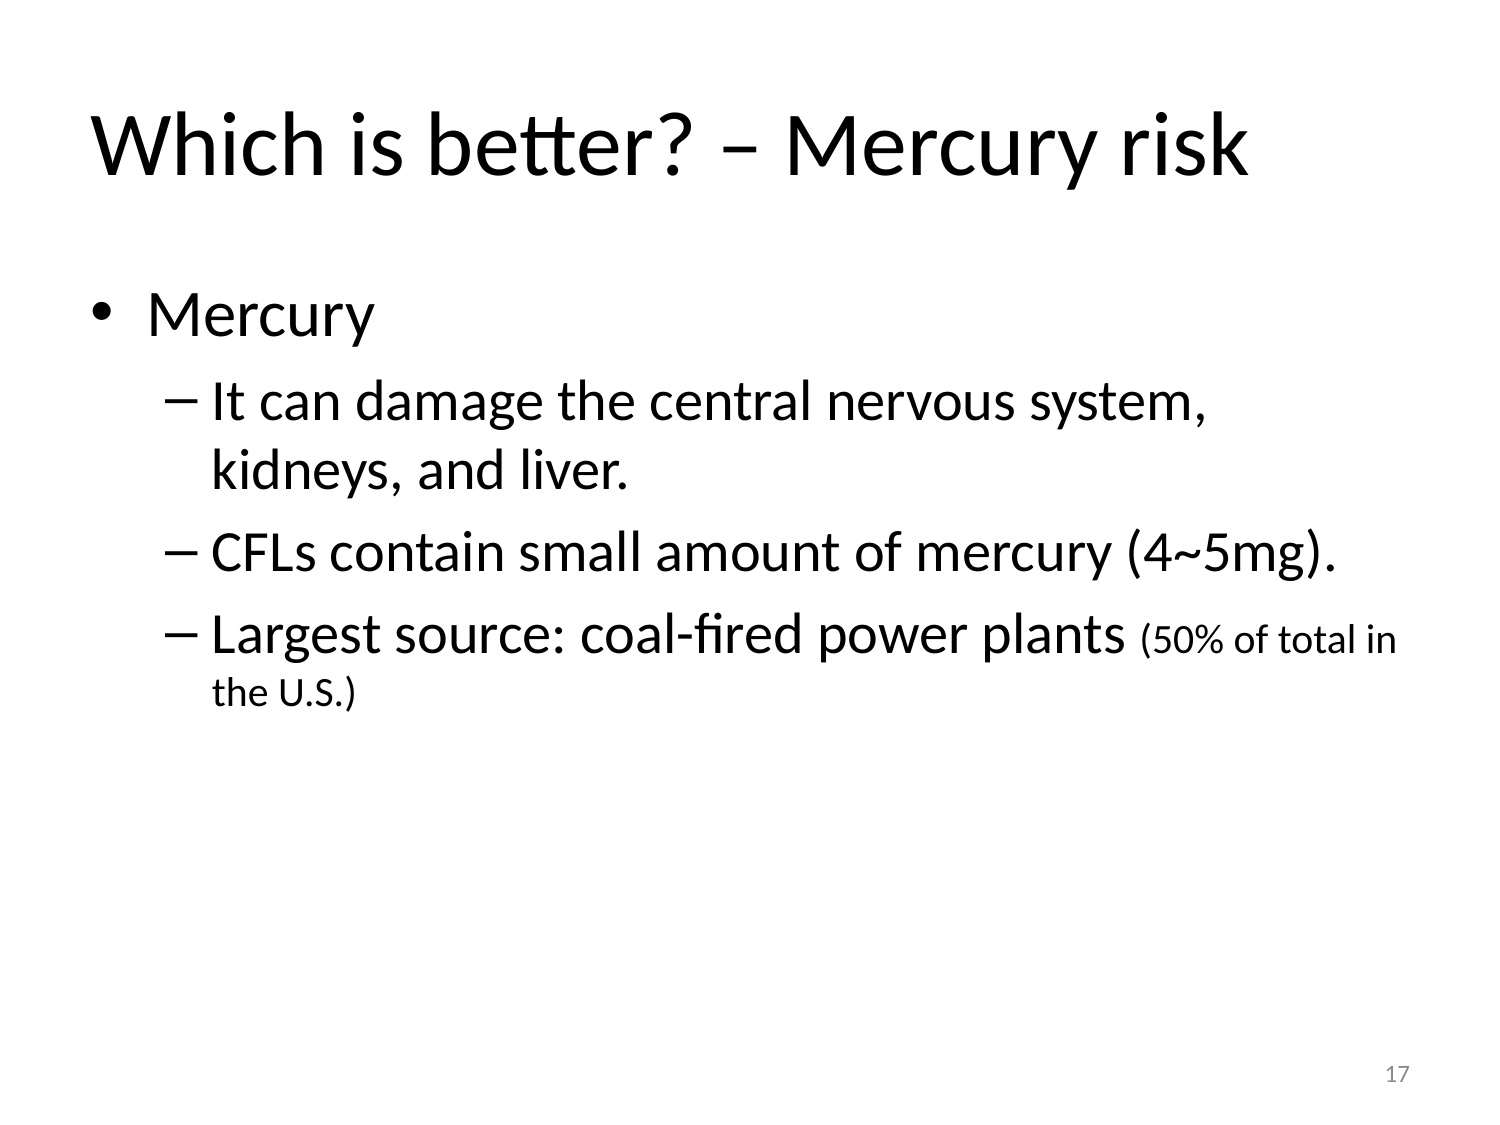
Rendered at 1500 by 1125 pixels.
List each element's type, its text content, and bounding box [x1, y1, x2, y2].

list Mercury It can damage the central nervous system, kidneys, and liver. CFLs contain small amount of mercury (4~5mg). Largest source: coal-fired power plants (50% of total in the U.S.) [75, 262, 1425, 1005]
slide_number 17 [1074, 1042, 1425, 1103]
title Which is better? – Mercury risk [75, 45, 1425, 233]
